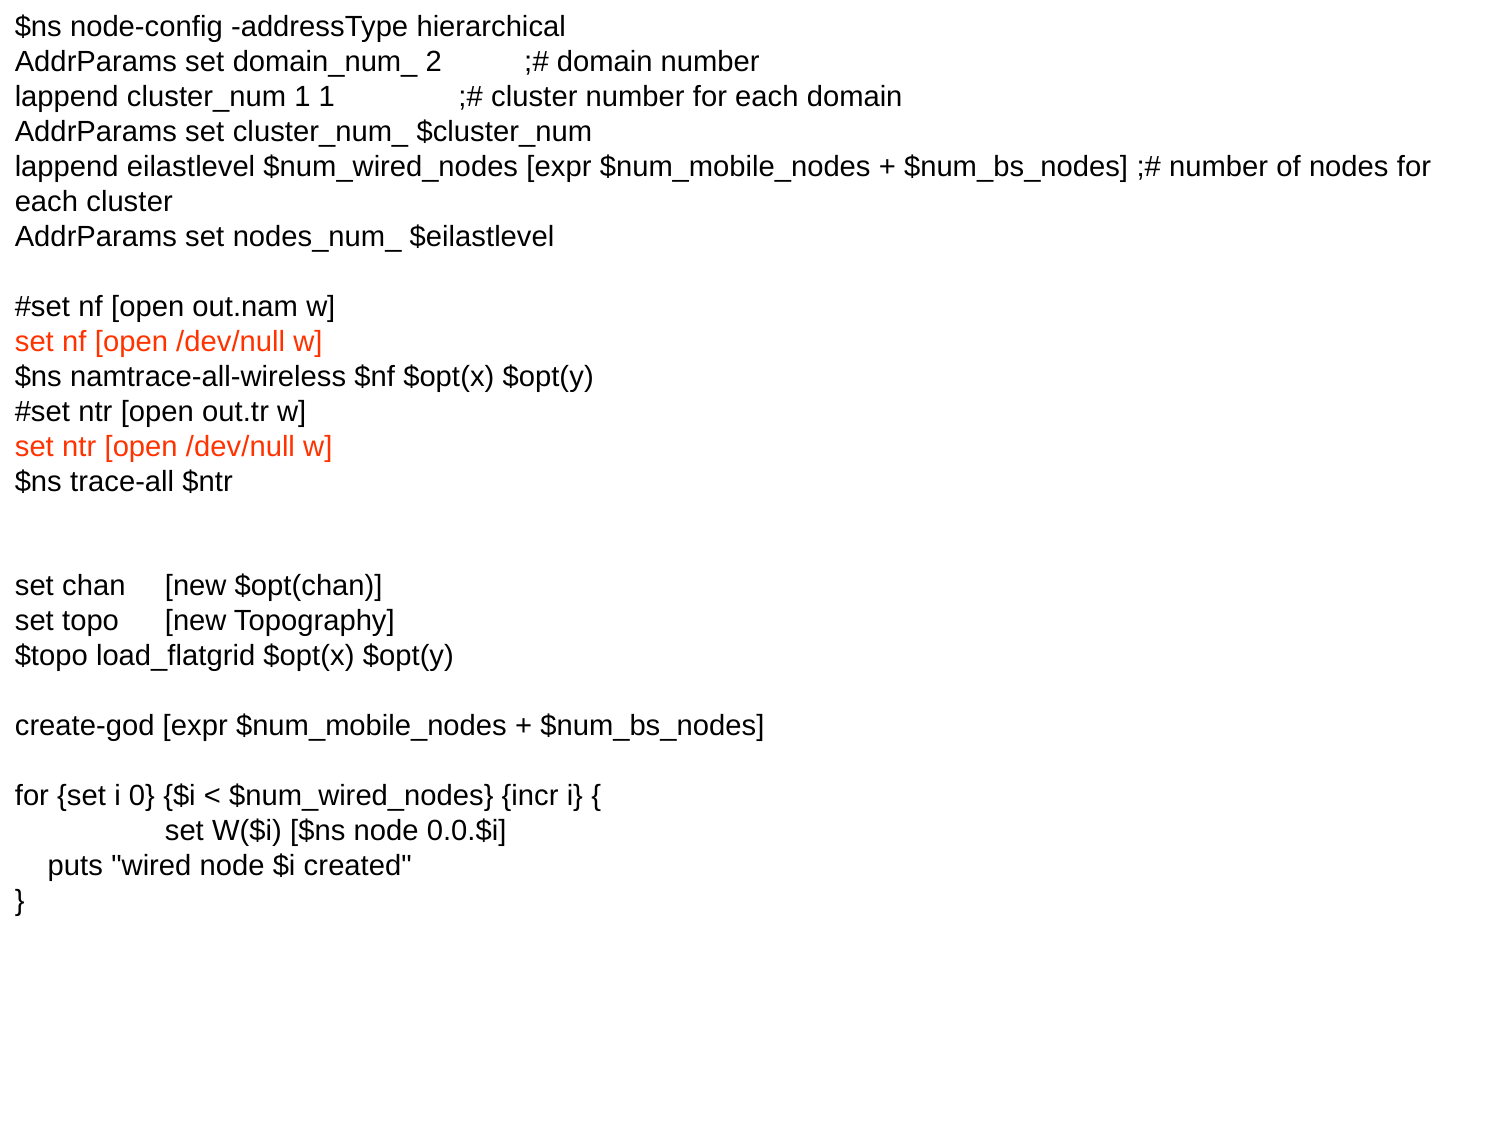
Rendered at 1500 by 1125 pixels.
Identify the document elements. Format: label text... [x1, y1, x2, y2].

text_box $ns node-config -addressType hierarchical AddrParams set domain_num_ 2 ;# domain number lappend cluster_num 1 1 ;# cluster number for each domain AddrParams set cluster_num_ $cluster_num lappend eilastlevel $num_wired_nodes [expr $num_mobile_nodes + $num_bs_nodes] ;# number of nodes for each cluster AddrParams set nodes_num_ $eilastlevel #set nf [open out.nam w] set nf [open /dev/null w] $ns namtrace-all-wireless $nf $opt(x) $opt(y) #set ntr [open out.tr w] set ntr [open /dev/null w] $ns trace-all $ntr set chan [new $opt(chan)] set topo [new Topography] $topo load_flatgrid $opt(x) $opt(y) create-god [expr $num_mobile_nodes + $num_bs_nodes] for {set i 0} {$i < $num_wired_nodes} {incr i} { set W($i) [$ns node 0.0.$i] puts "wired node $i created" } [0, 0, 1500, 959]
